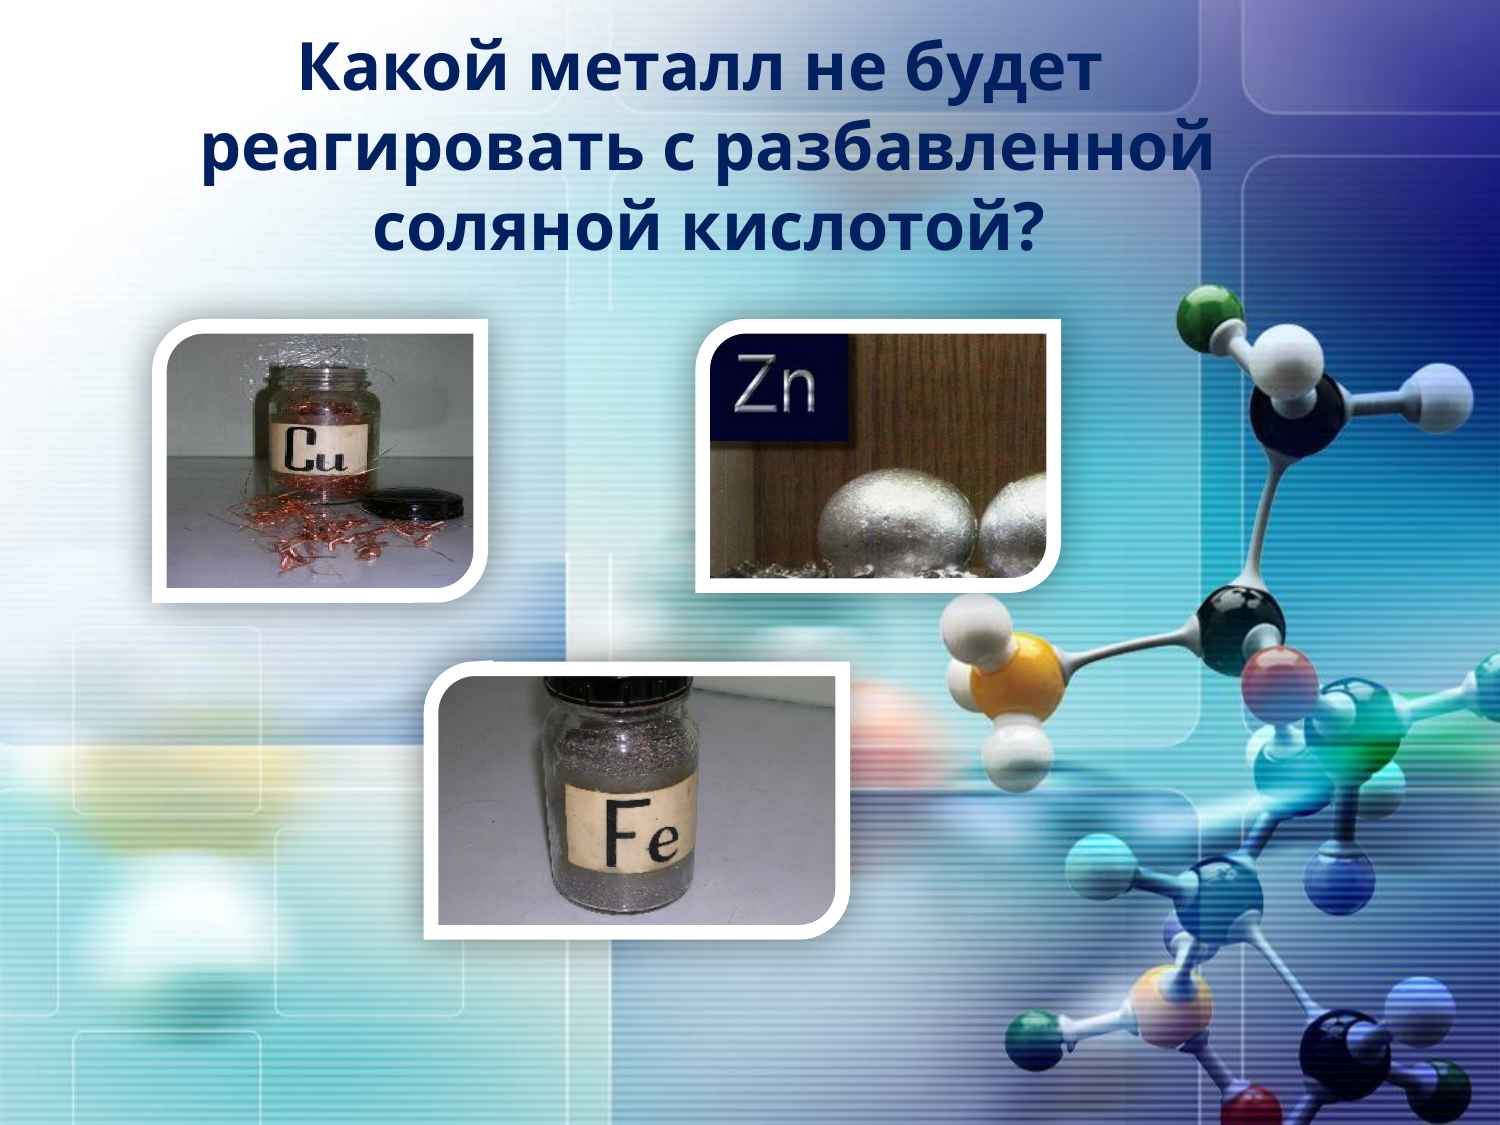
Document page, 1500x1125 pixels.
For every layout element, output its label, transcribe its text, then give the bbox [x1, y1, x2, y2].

picture [0, 0, 1500, 1125]
text_box [88, 184, 1093, 323]
title Какой металл не будет реагировать с разбавленной соляной кислотой? [135, 77, 1282, 320]
